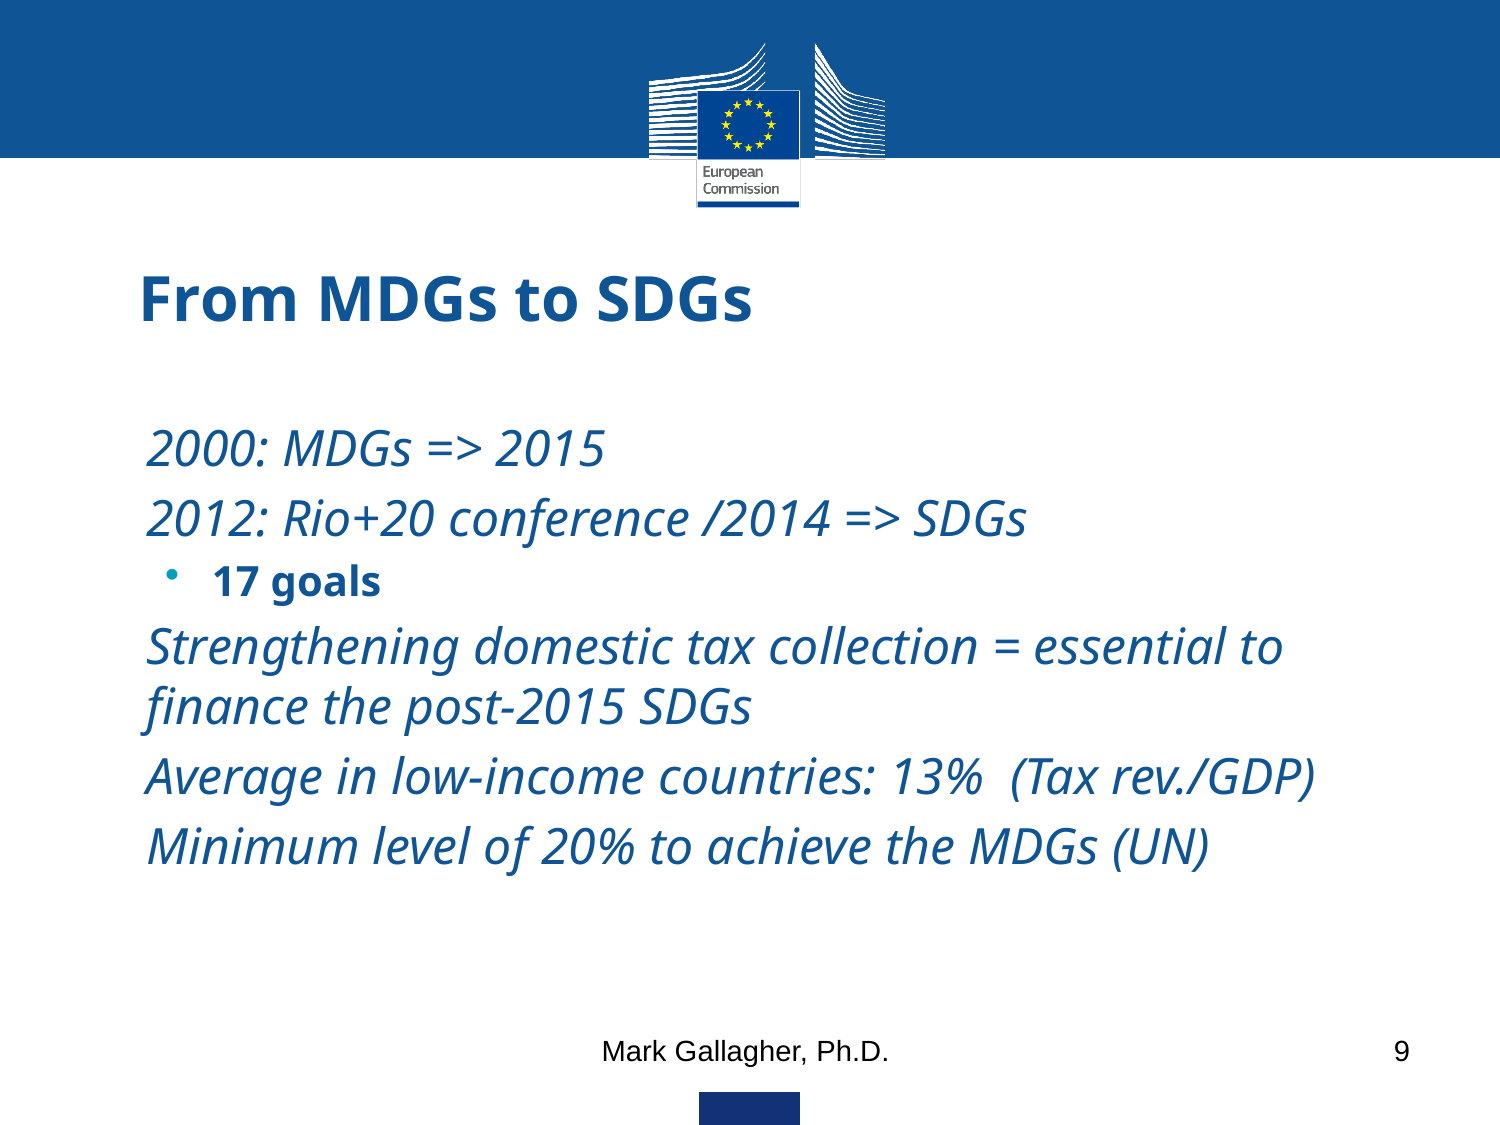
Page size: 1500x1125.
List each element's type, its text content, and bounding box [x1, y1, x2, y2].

footer Mark Gallagher, Ph.D. [512, 1024, 988, 1103]
title From MDGs to SDGs [64, 219, 1415, 374]
slide_number 9 [1074, 1024, 1425, 1103]
list 2000: MDGs => 2015 2012: Rio+20 conference /2014 => SDGs 17 goals Strengthening domestic tax collection = essential to finance the post-2015 SDGs Average in low-income countries: 13% (Tax rev./GDP) Minimum level of 20% to achieve the MDGs (UN) [75, 408, 1425, 988]
picture [649, 42, 885, 208]
